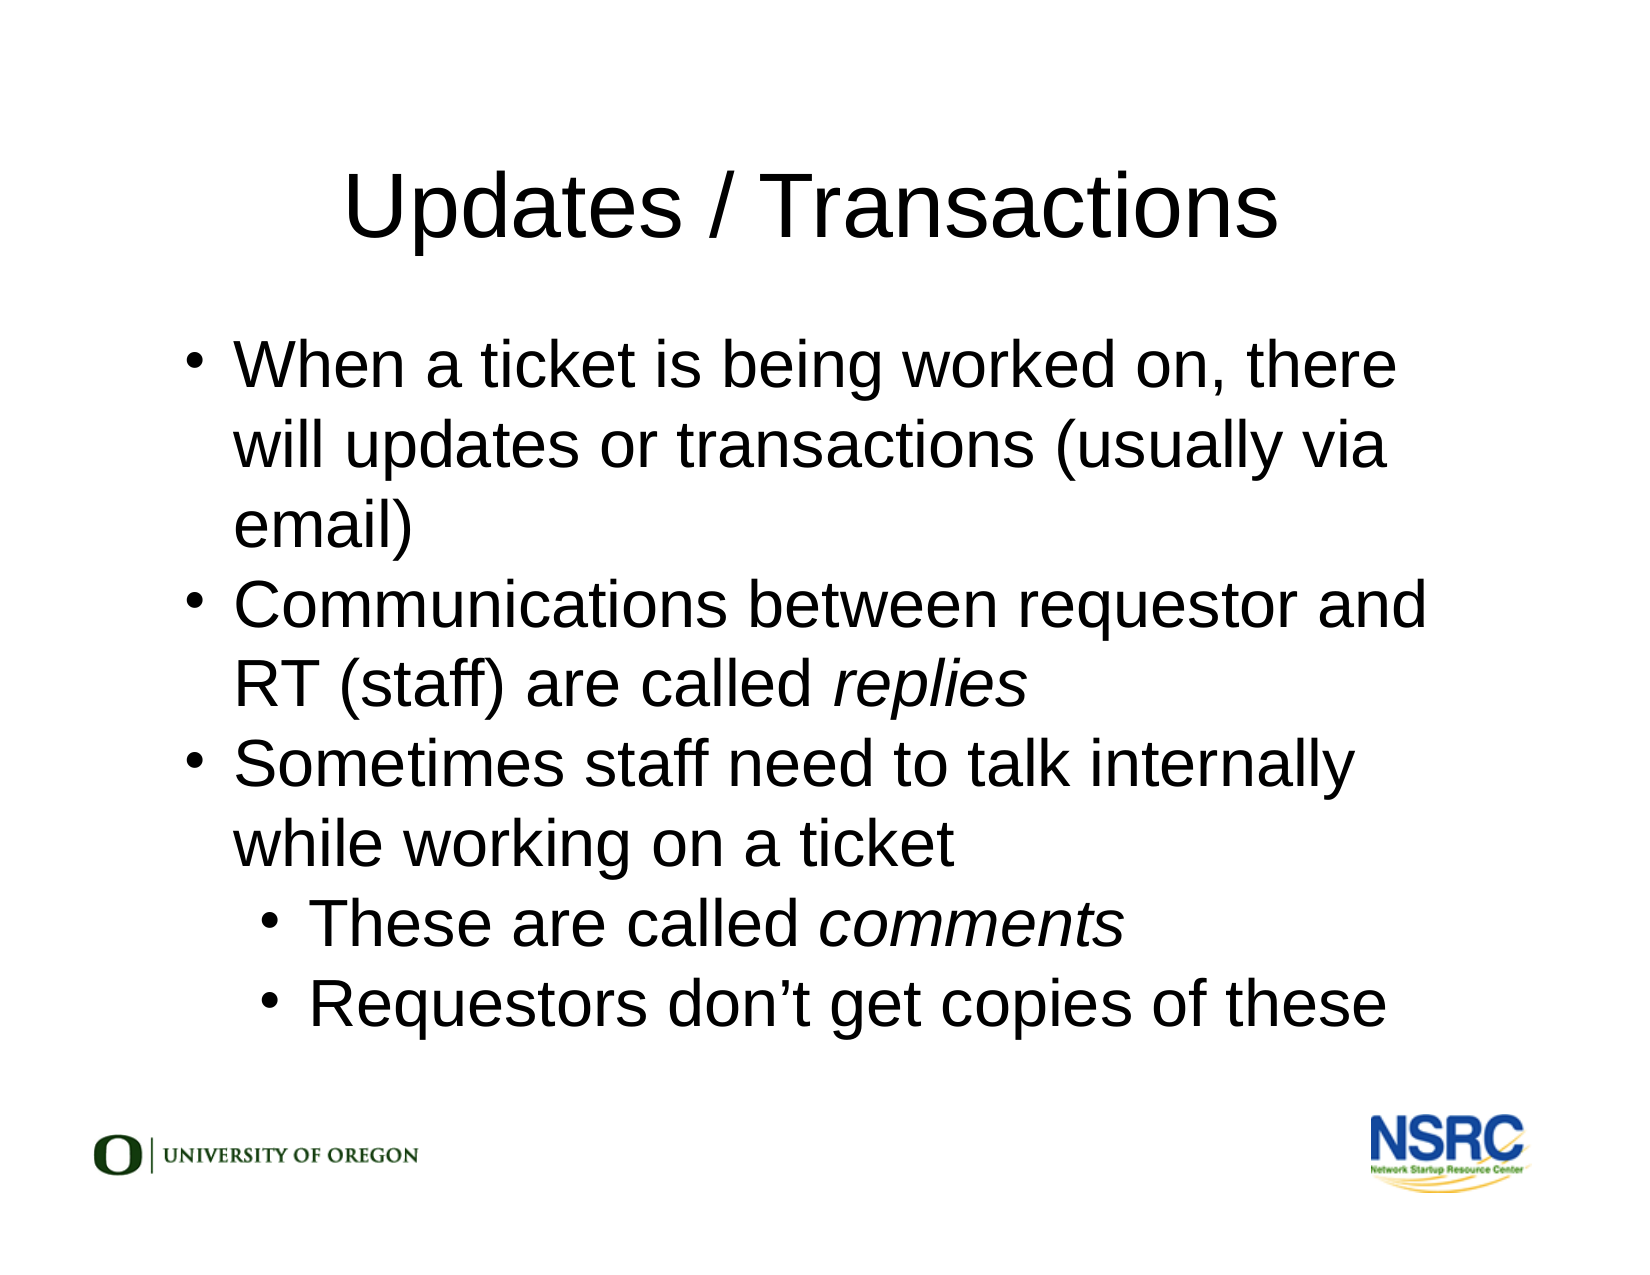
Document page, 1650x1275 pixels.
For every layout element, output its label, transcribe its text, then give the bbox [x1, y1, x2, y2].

text_box When a ticket is being worked on, there will updates or transactions (usually via email) Communications between requestor and RT (staff) are called replies Sometimes staff need to talk internally while working on a ticket These are called comments Requestors don’t get copies of these [168, 317, 1506, 1083]
picture [92, 1133, 420, 1177]
picture [1371, 1114, 1532, 1193]
text_box Updates / Transactions [133, 104, 1491, 298]
